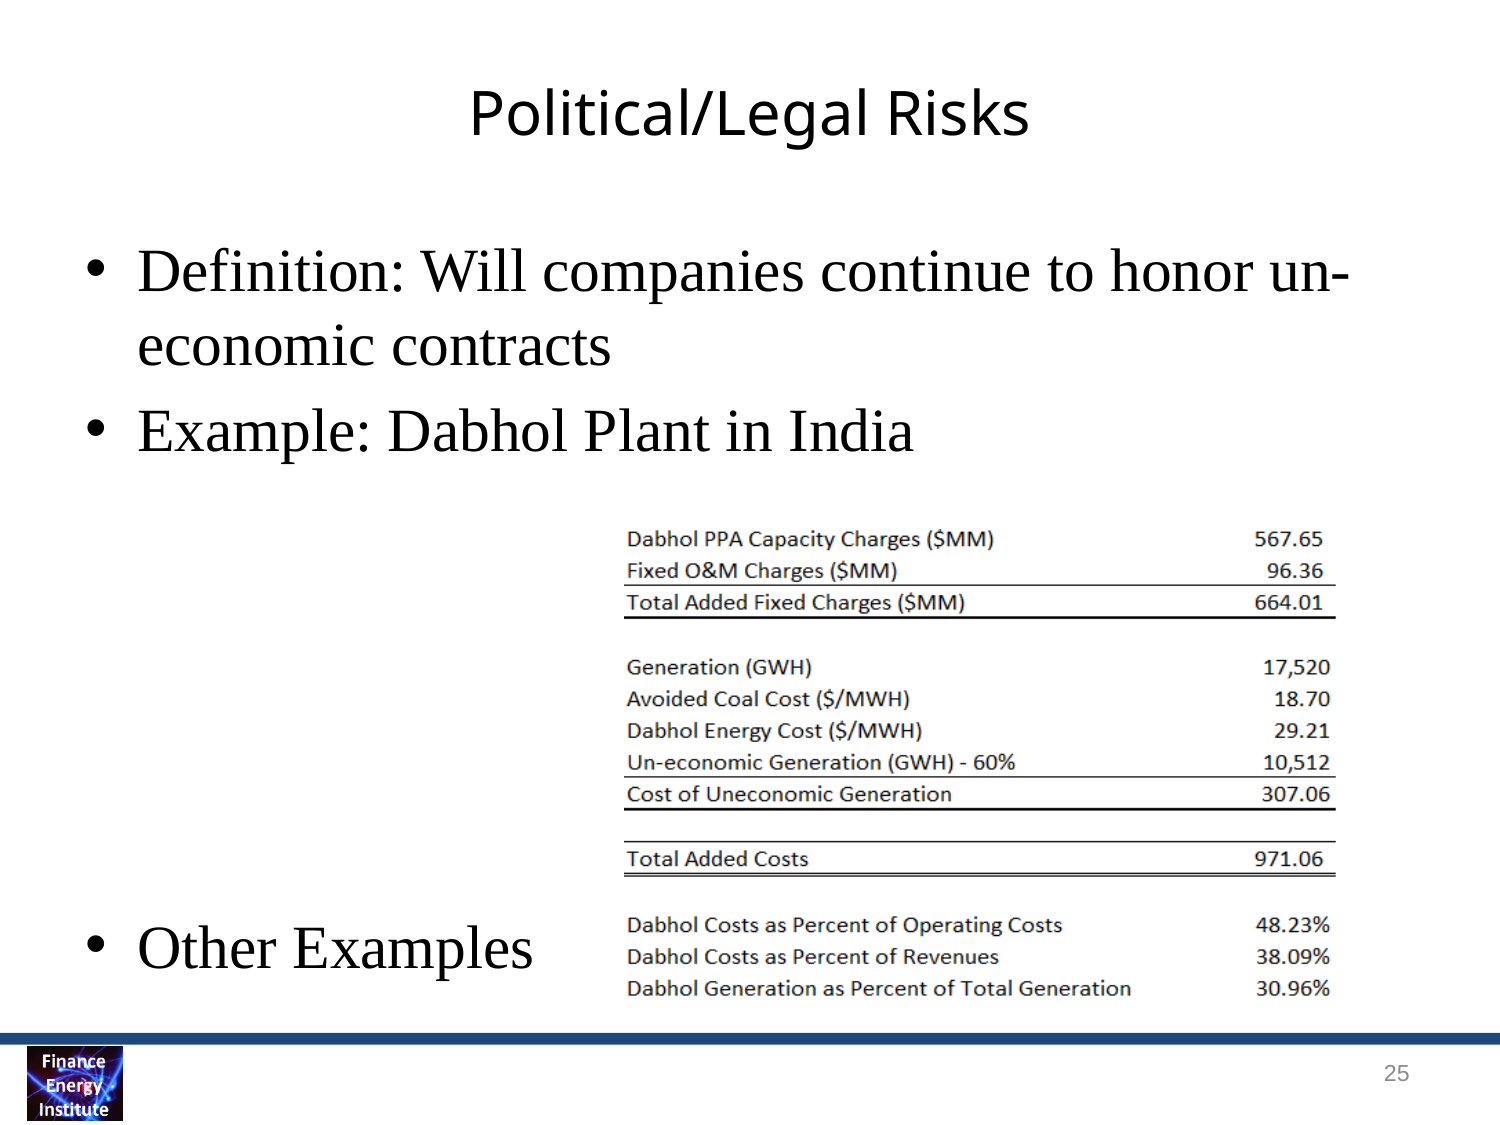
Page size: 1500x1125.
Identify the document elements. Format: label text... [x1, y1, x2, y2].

picture [624, 512, 1366, 1013]
picture [27, 1046, 123, 1121]
slide_number 25 [1074, 1042, 1425, 1103]
list Definition: Will companies continue to honor un-economic contracts Example: Dabhol Plant in India Other Examples [70, 222, 1430, 1032]
title Political/Legal Risks [70, 56, 1430, 164]
